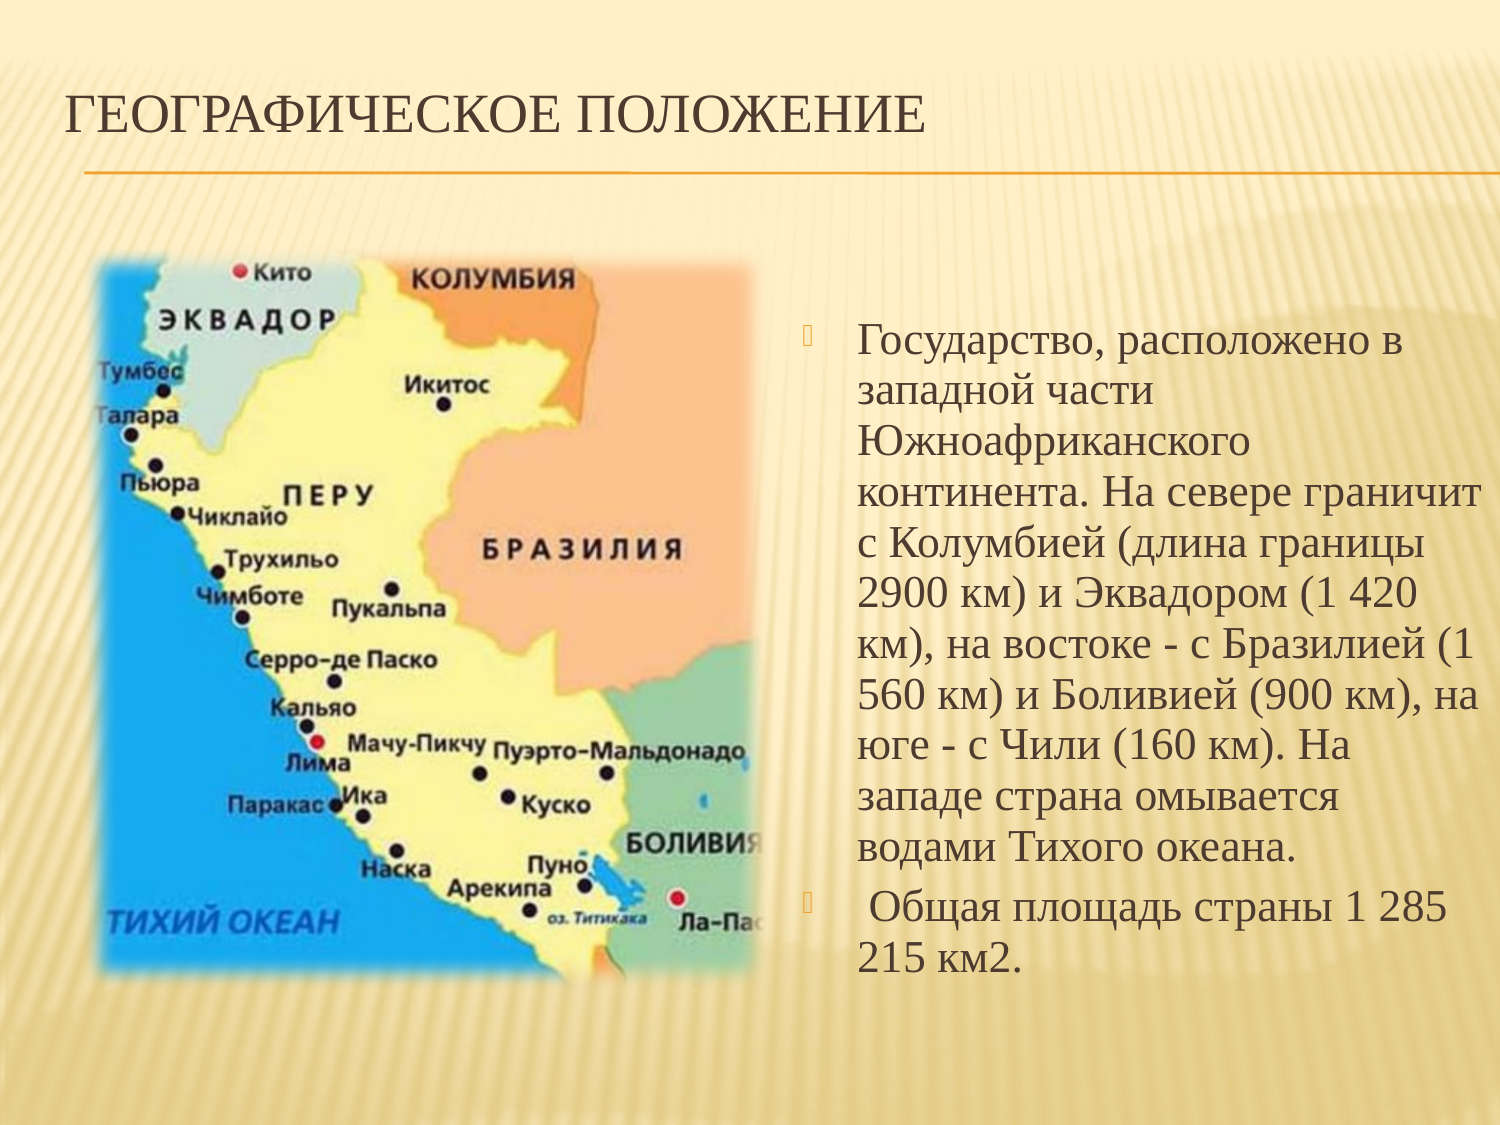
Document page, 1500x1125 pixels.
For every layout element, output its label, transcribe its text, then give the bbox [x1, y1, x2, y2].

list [81, 245, 770, 990]
list Государство, расположено в западной части Южноафриканского континента. На севере граничит с Колумбией (длина границы 2900 км) и Эквадором (1 420 км), на востоке - с Бразилией (1 560 км) и Боливией (900 км), на юге - с Чили (160 км). На западе страна омывается водами Тихого океана. Общая площадь страны 1 285 215 км2. [787, 234, 1500, 1010]
title Географическое положение [49, 75, 1475, 213]
